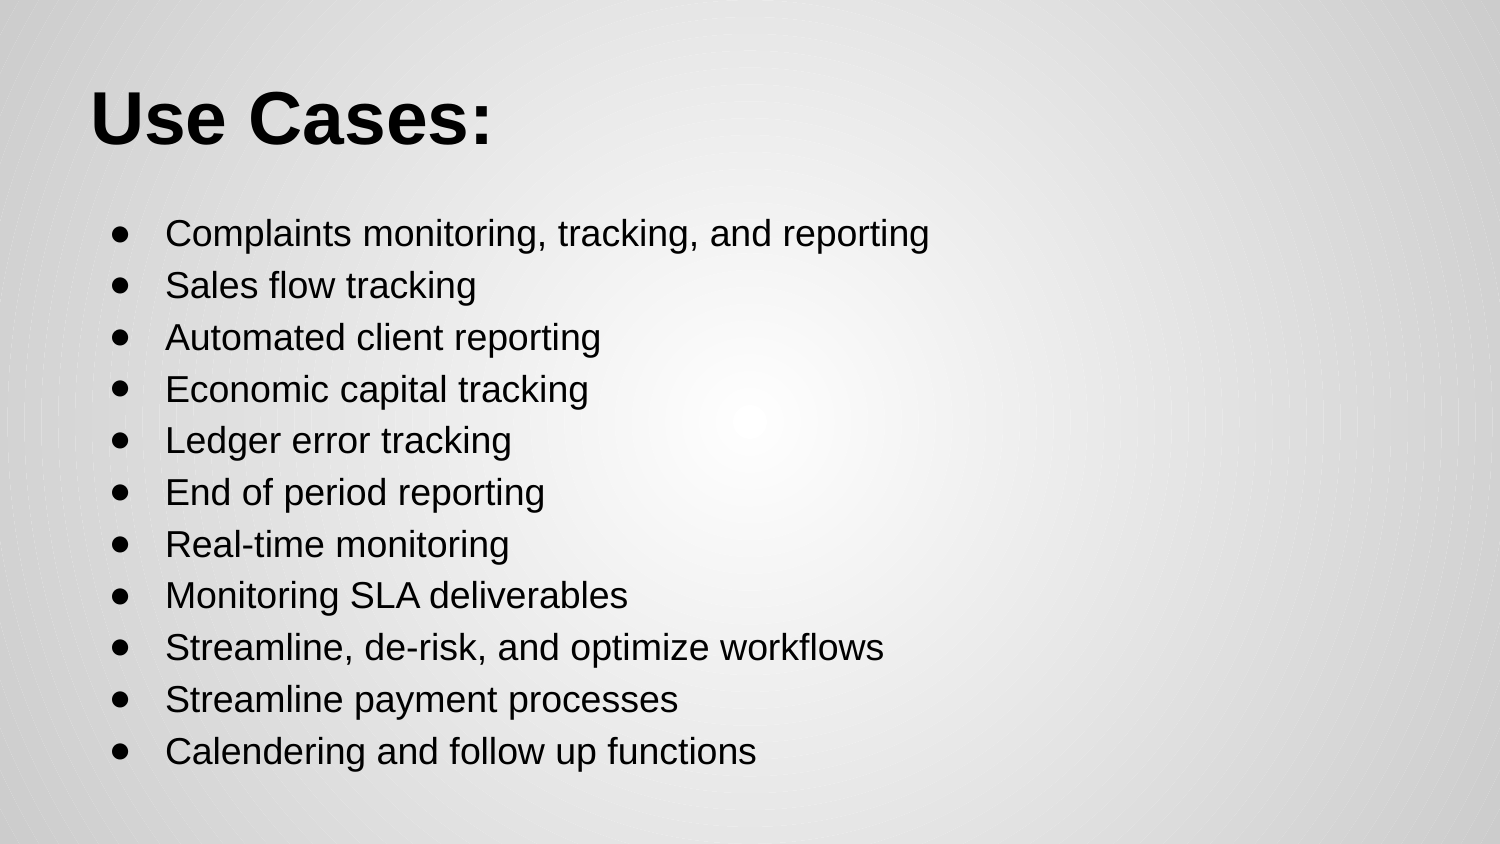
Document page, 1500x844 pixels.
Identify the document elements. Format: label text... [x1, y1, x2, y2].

title Use Cases: [75, 33, 1425, 175]
list Complaints monitoring, tracking, and reporting Sales flow tracking Automated client reporting Economic capital tracking Ledger error tracking End of period reporting Real-time monitoring Monitoring SLA deliverables Streamline, de-risk, and optimize workflows Streamline payment processes Calendering and follow up functions [75, 187, 1425, 808]
